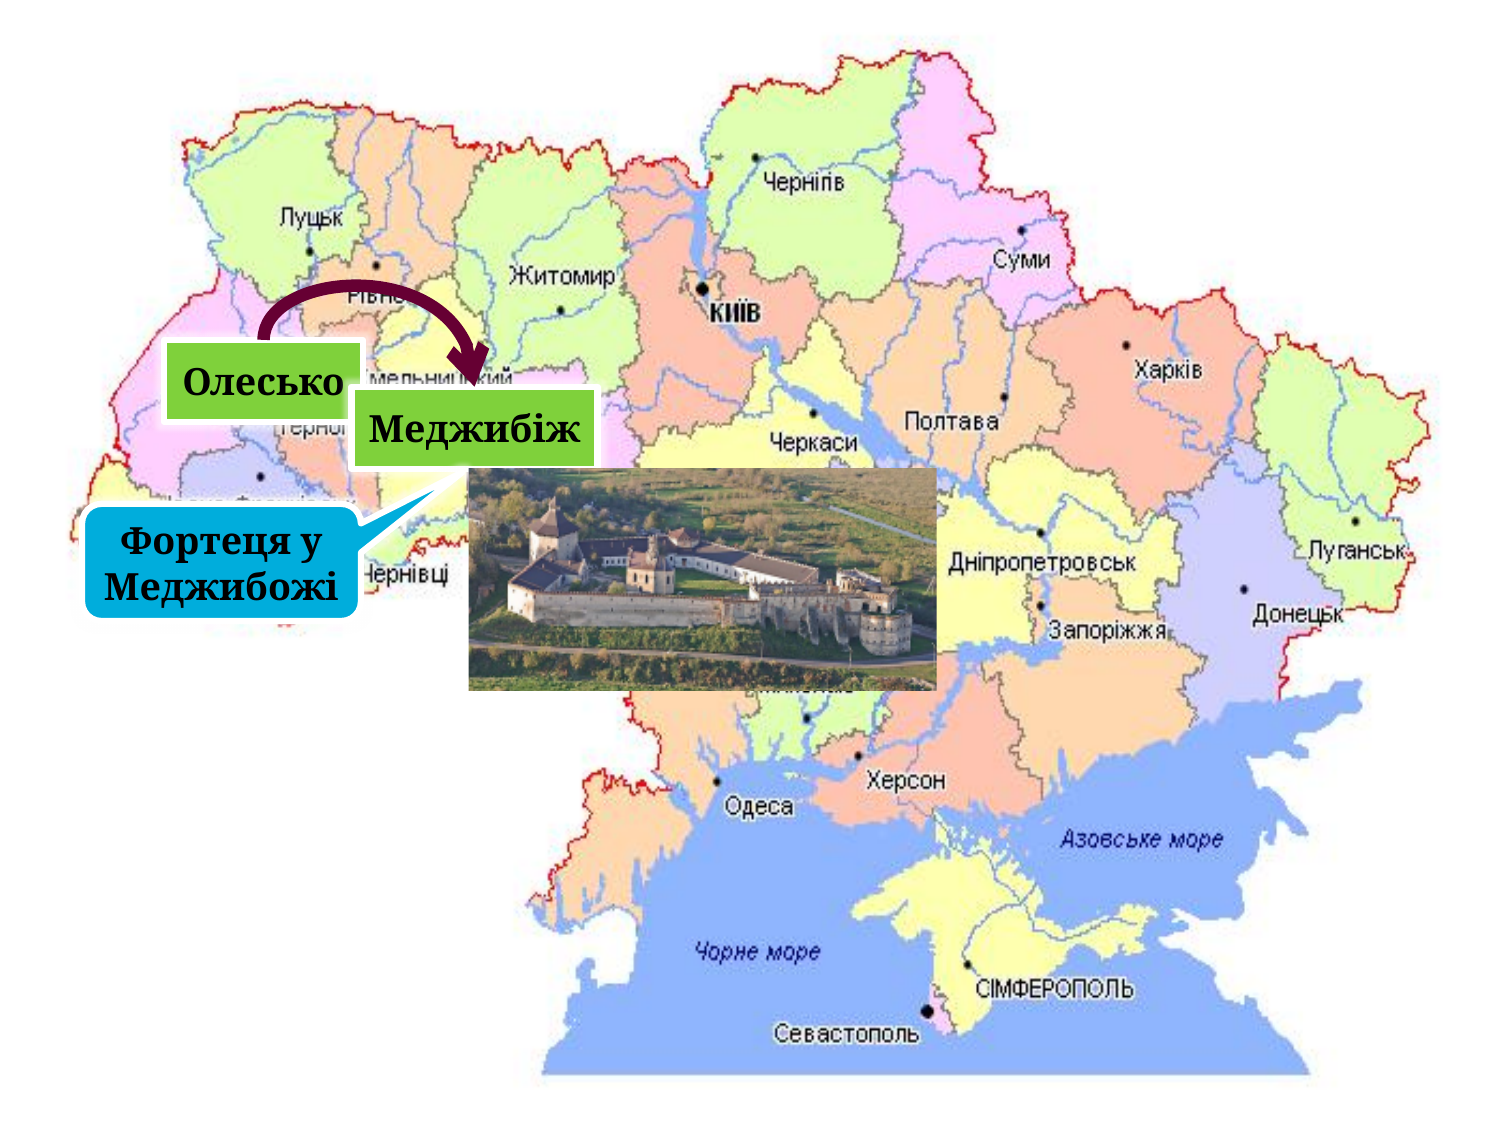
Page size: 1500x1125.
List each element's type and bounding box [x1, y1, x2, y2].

text_box [345, 257, 393, 470]
picture [0, 0, 1500, 1125]
